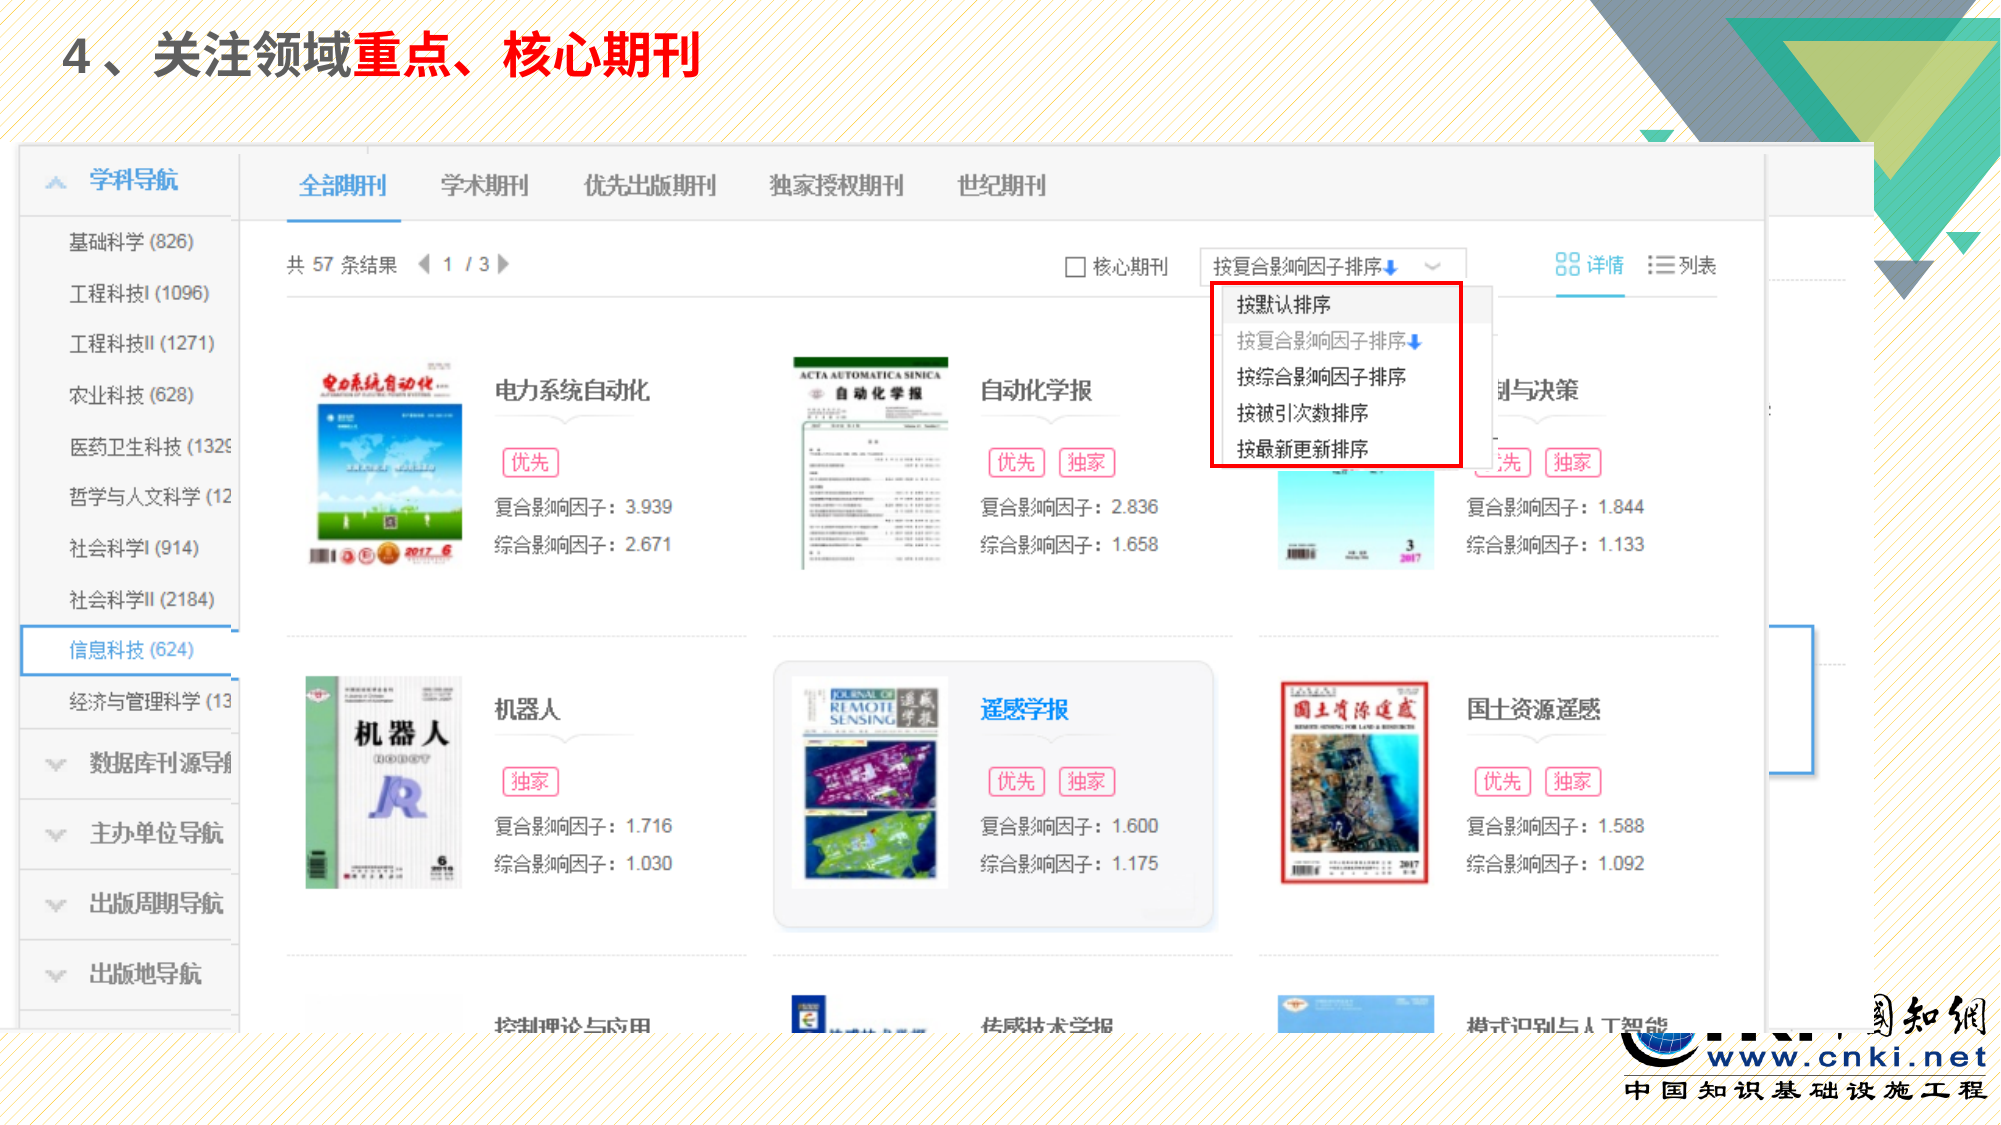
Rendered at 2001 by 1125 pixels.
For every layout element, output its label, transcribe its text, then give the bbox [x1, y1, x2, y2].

picture [0, 142, 2001, 1125]
text_box 4、关注领域重点、核心期刊 [47, 16, 1293, 92]
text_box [1211, 278, 1498, 471]
